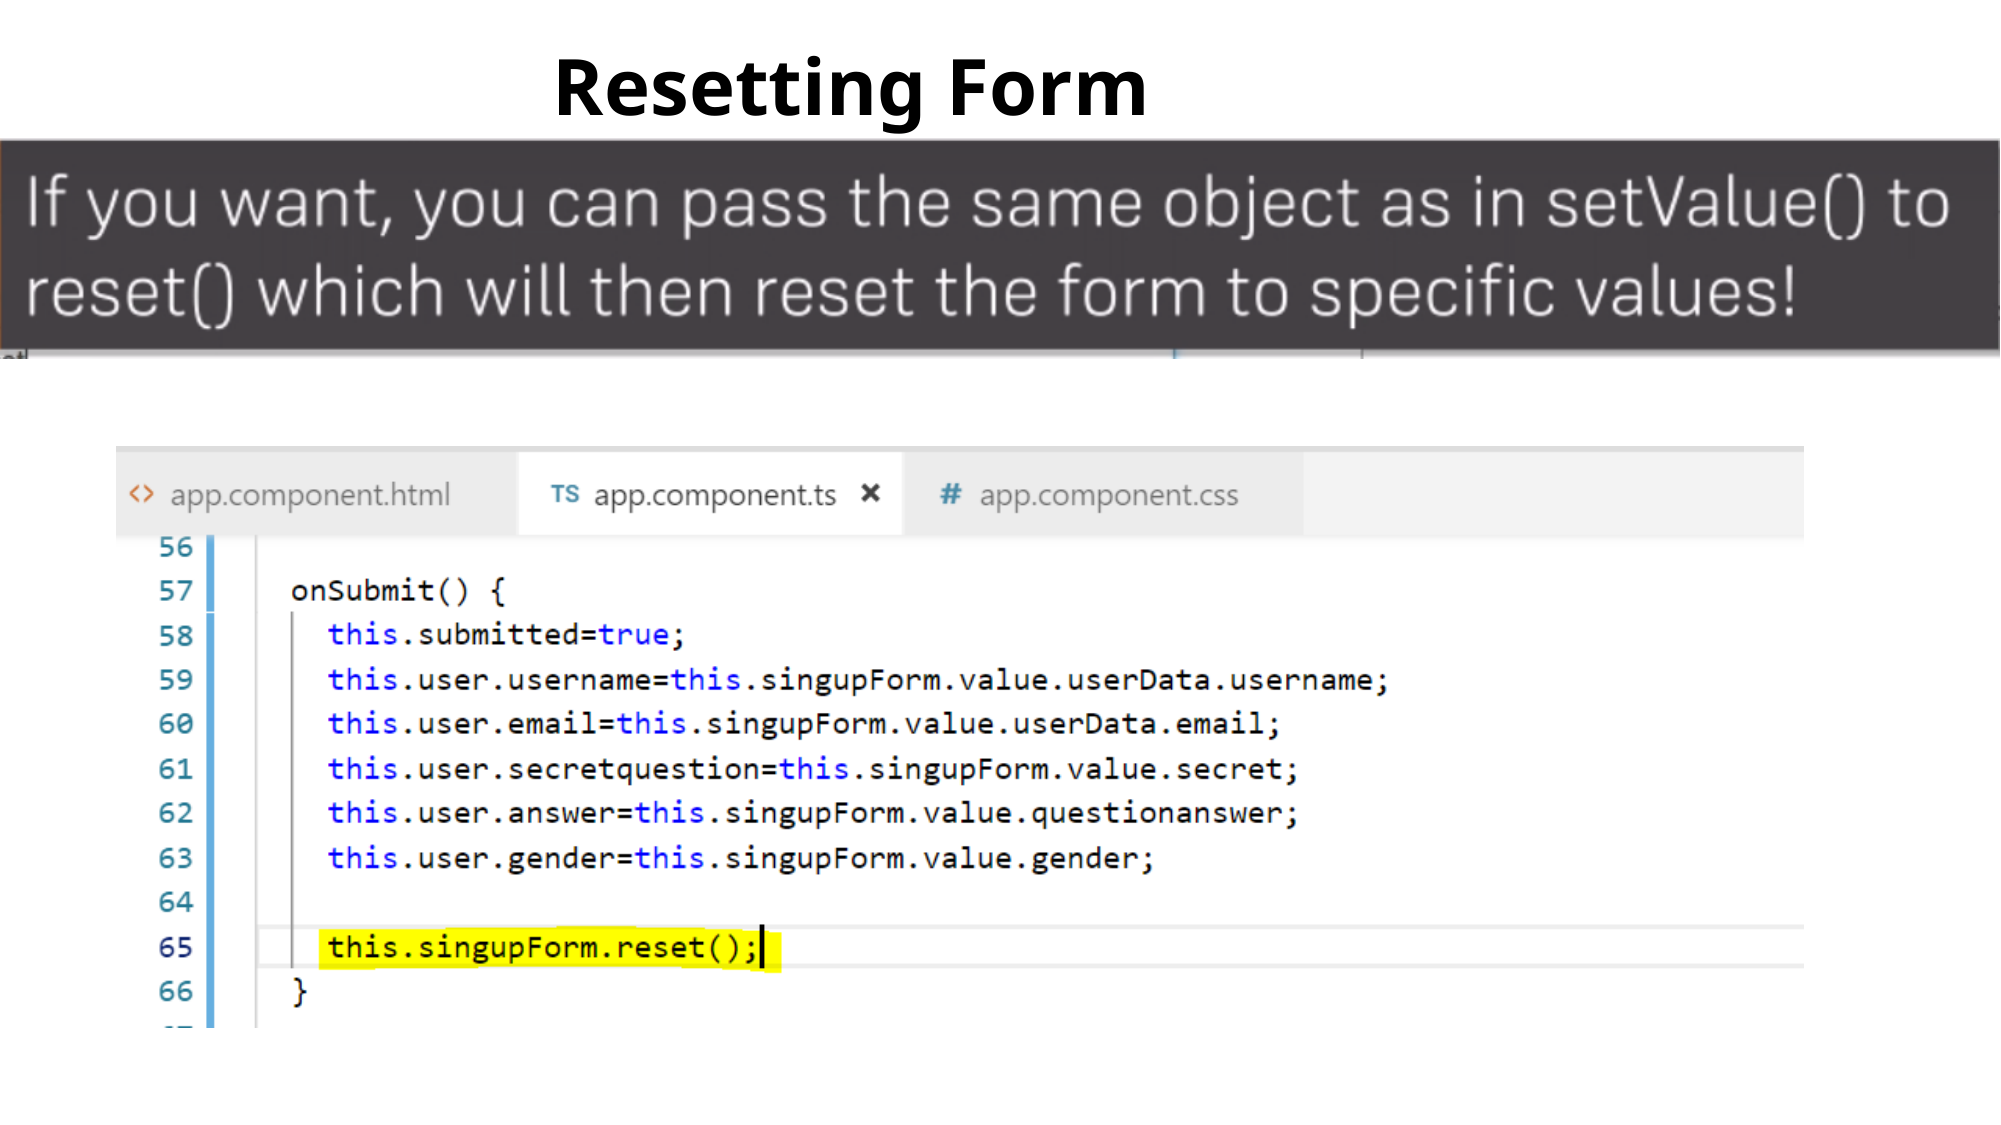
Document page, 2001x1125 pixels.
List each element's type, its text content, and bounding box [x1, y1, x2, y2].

title Resetting Form [0, 40, 1715, 138]
picture [116, 446, 1804, 1028]
picture [0, 138, 2000, 359]
